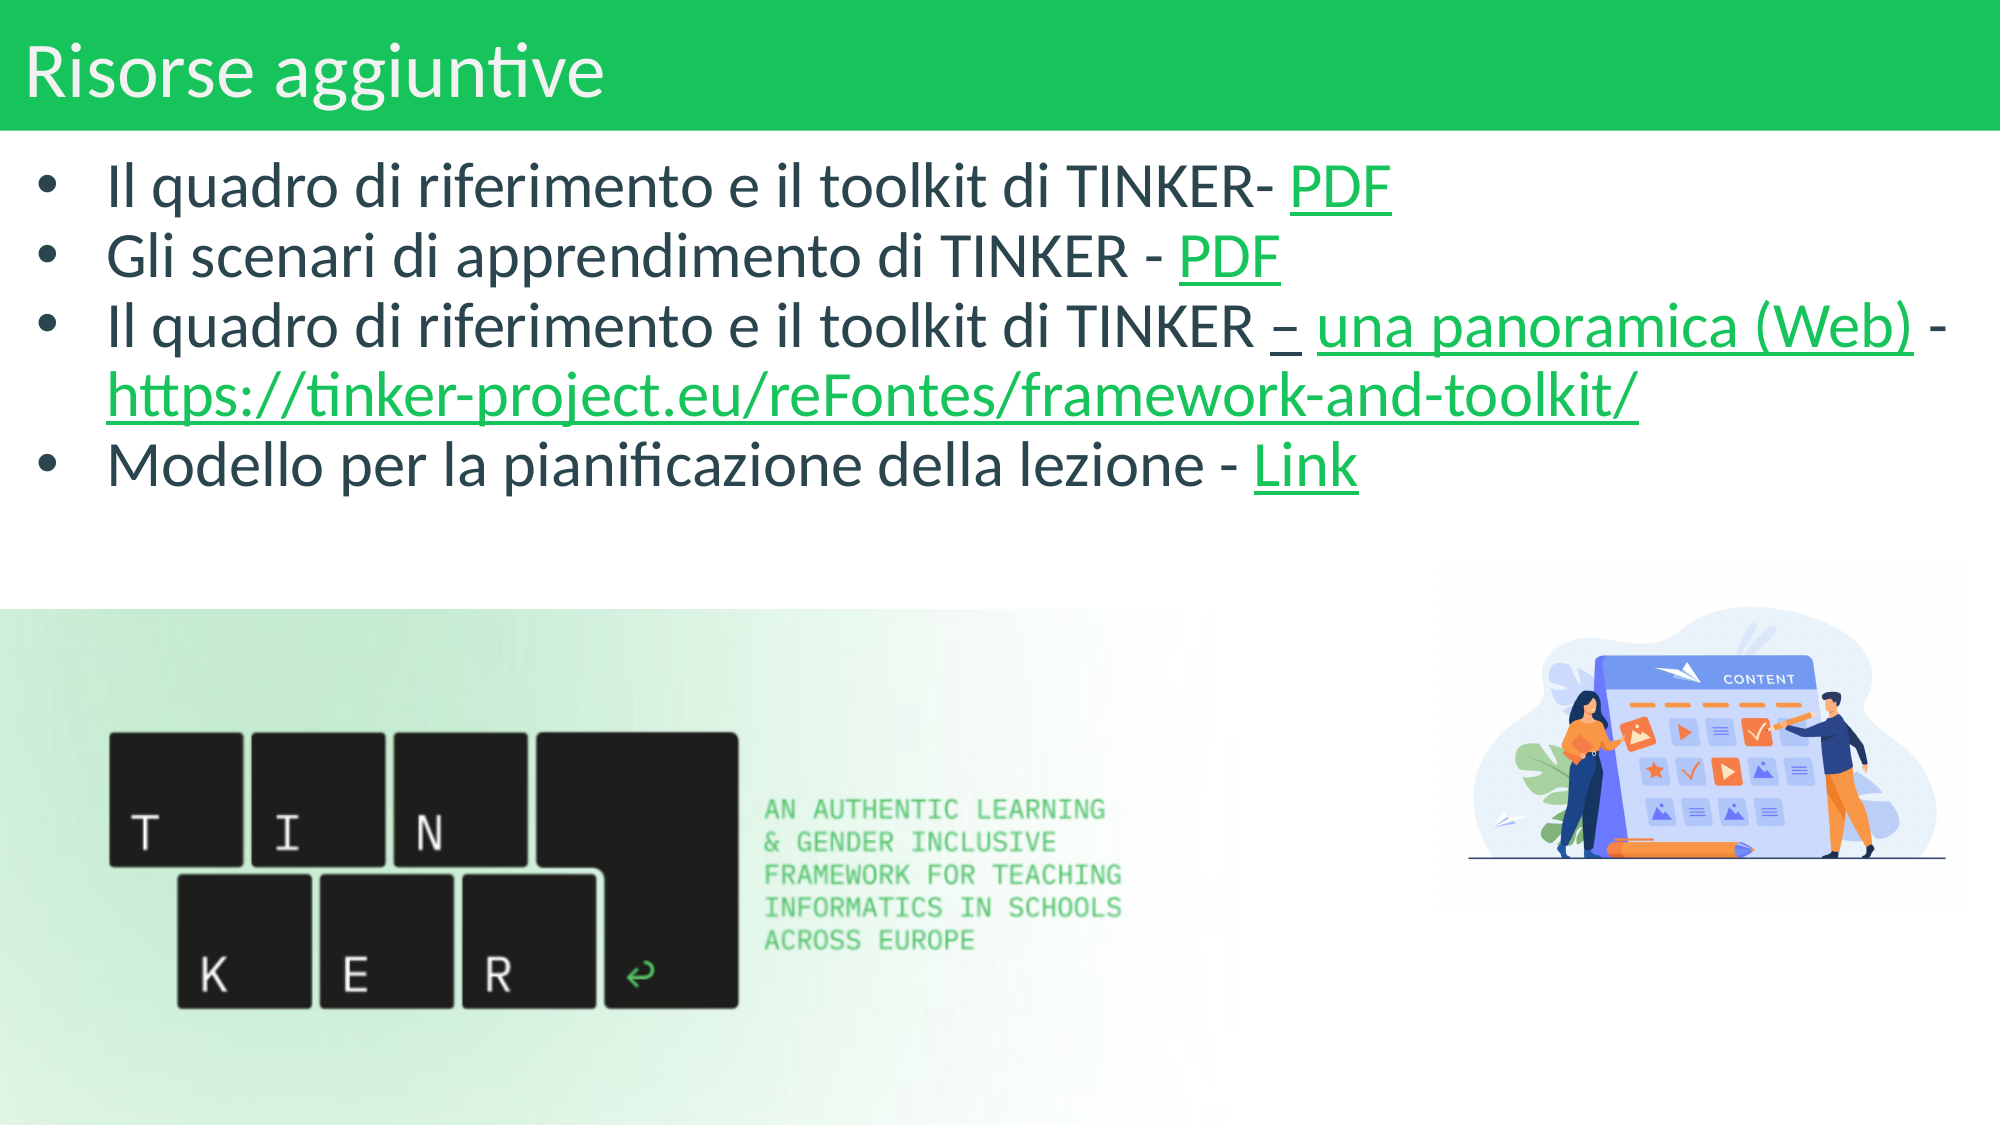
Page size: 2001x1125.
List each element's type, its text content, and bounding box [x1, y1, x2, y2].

list Il quadro di riferimento e il toolkit di TINKER- PDF Gli scenari di apprendimento di TINKER - PDF Il quadro di riferimento e il toolkit di TINKER – una panoramica (Web) - https://tinker-project.eu/reFontes/framework-and-toolkit/ Modello per la pianificazione della lezione - Link [16, 144, 1976, 1108]
picture [1435, 559, 1973, 918]
picture [0, 609, 1382, 1125]
title Risorse aggiuntive [16, 13, 1976, 131]
